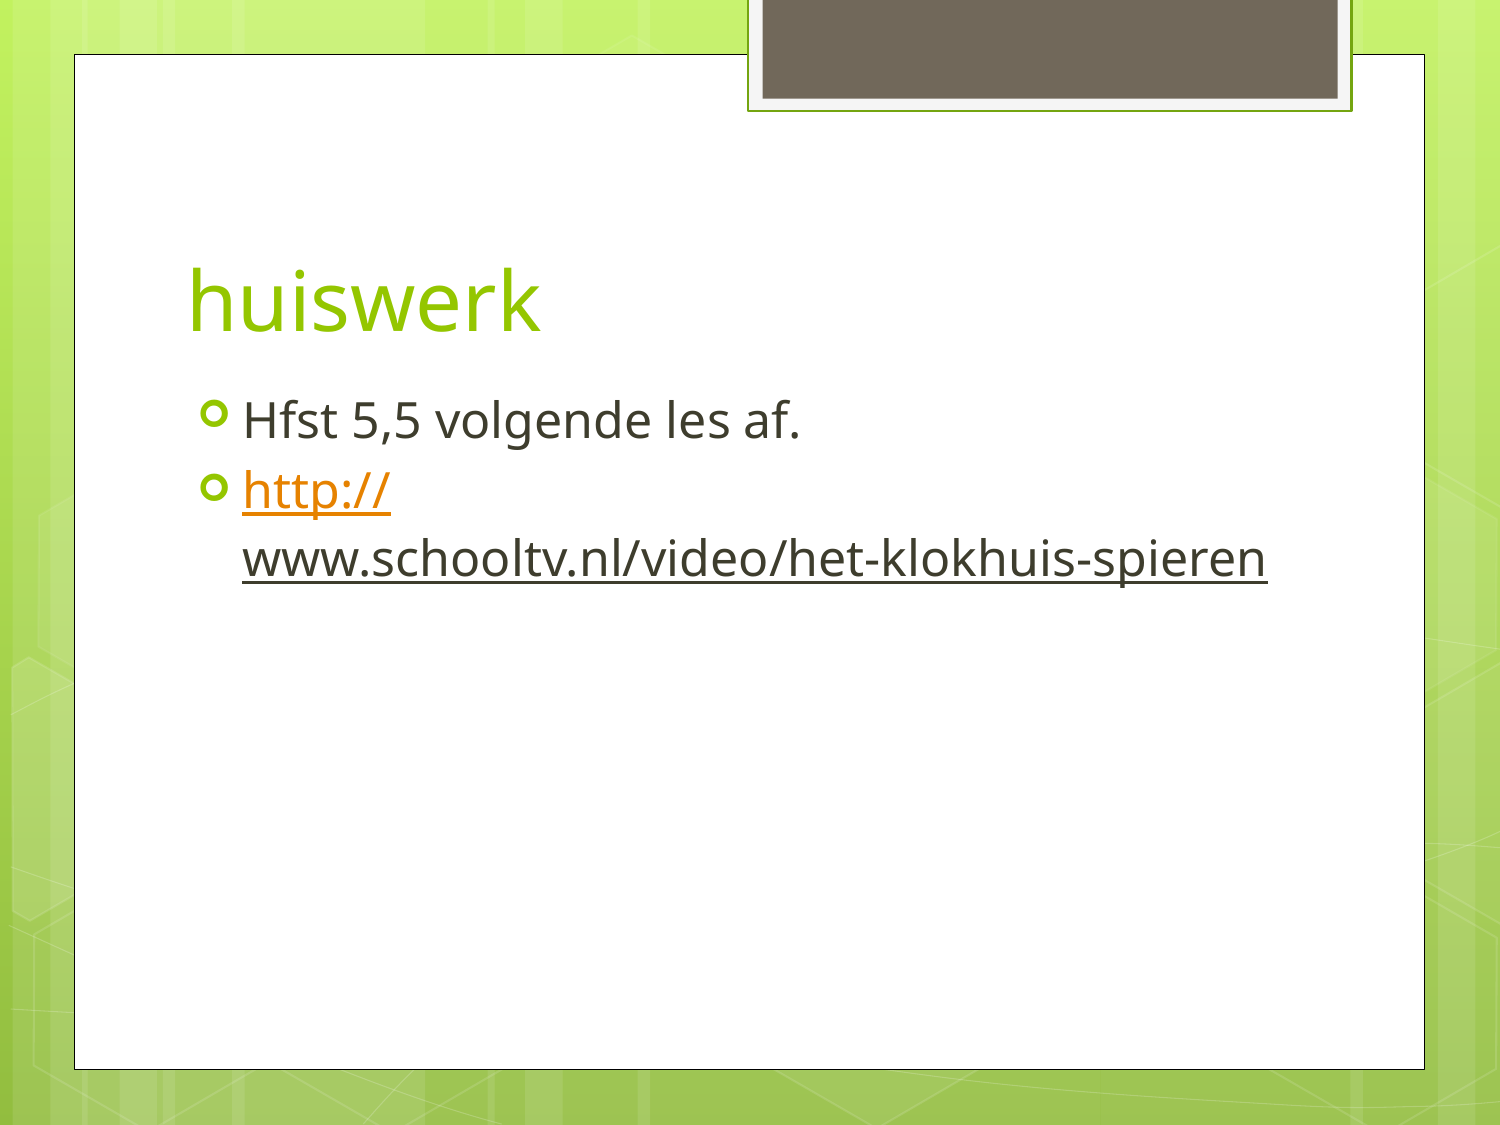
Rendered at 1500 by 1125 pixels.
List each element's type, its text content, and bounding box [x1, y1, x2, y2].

list Hfst 5,5 volgende les af. http://www.schooltv.nl/video/het-klokhuis-spieren [171, 381, 1283, 957]
title huiswerk [171, 168, 1324, 357]
